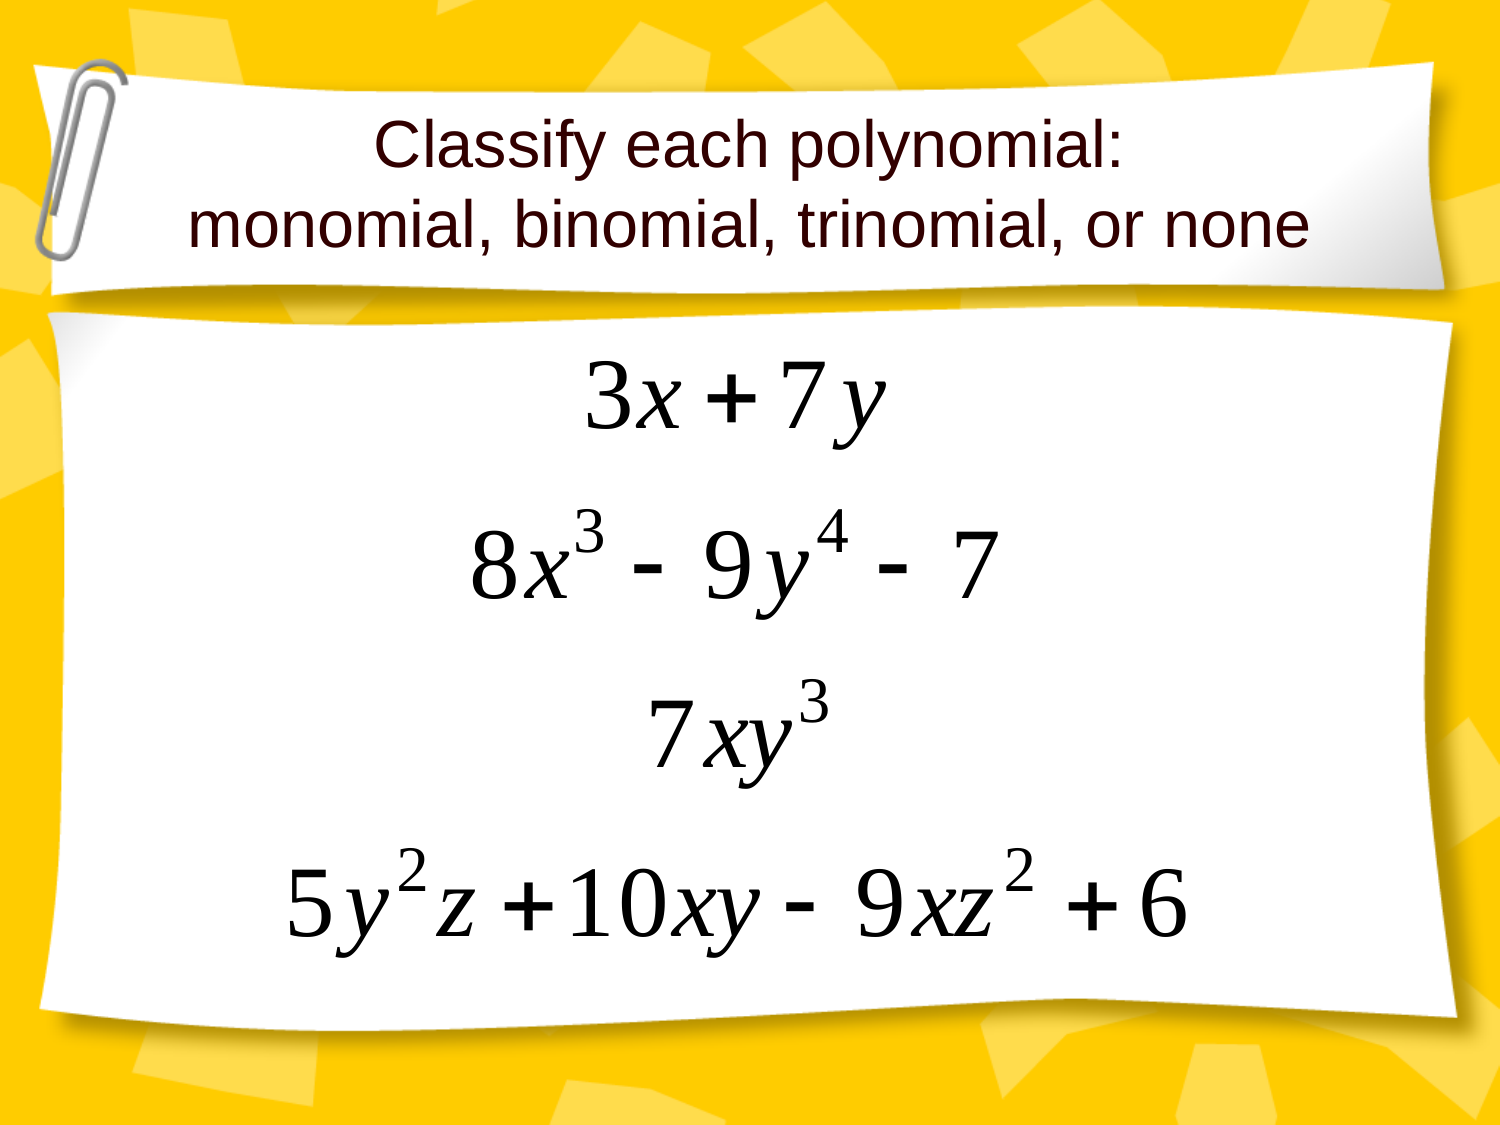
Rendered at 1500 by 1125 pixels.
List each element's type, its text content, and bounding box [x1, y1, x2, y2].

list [274, 344, 1201, 974]
title Classify each polynomial: monomial, binomial, trinomial, or none [112, 87, 1388, 275]
picture [0, 0, 1500, 1125]
